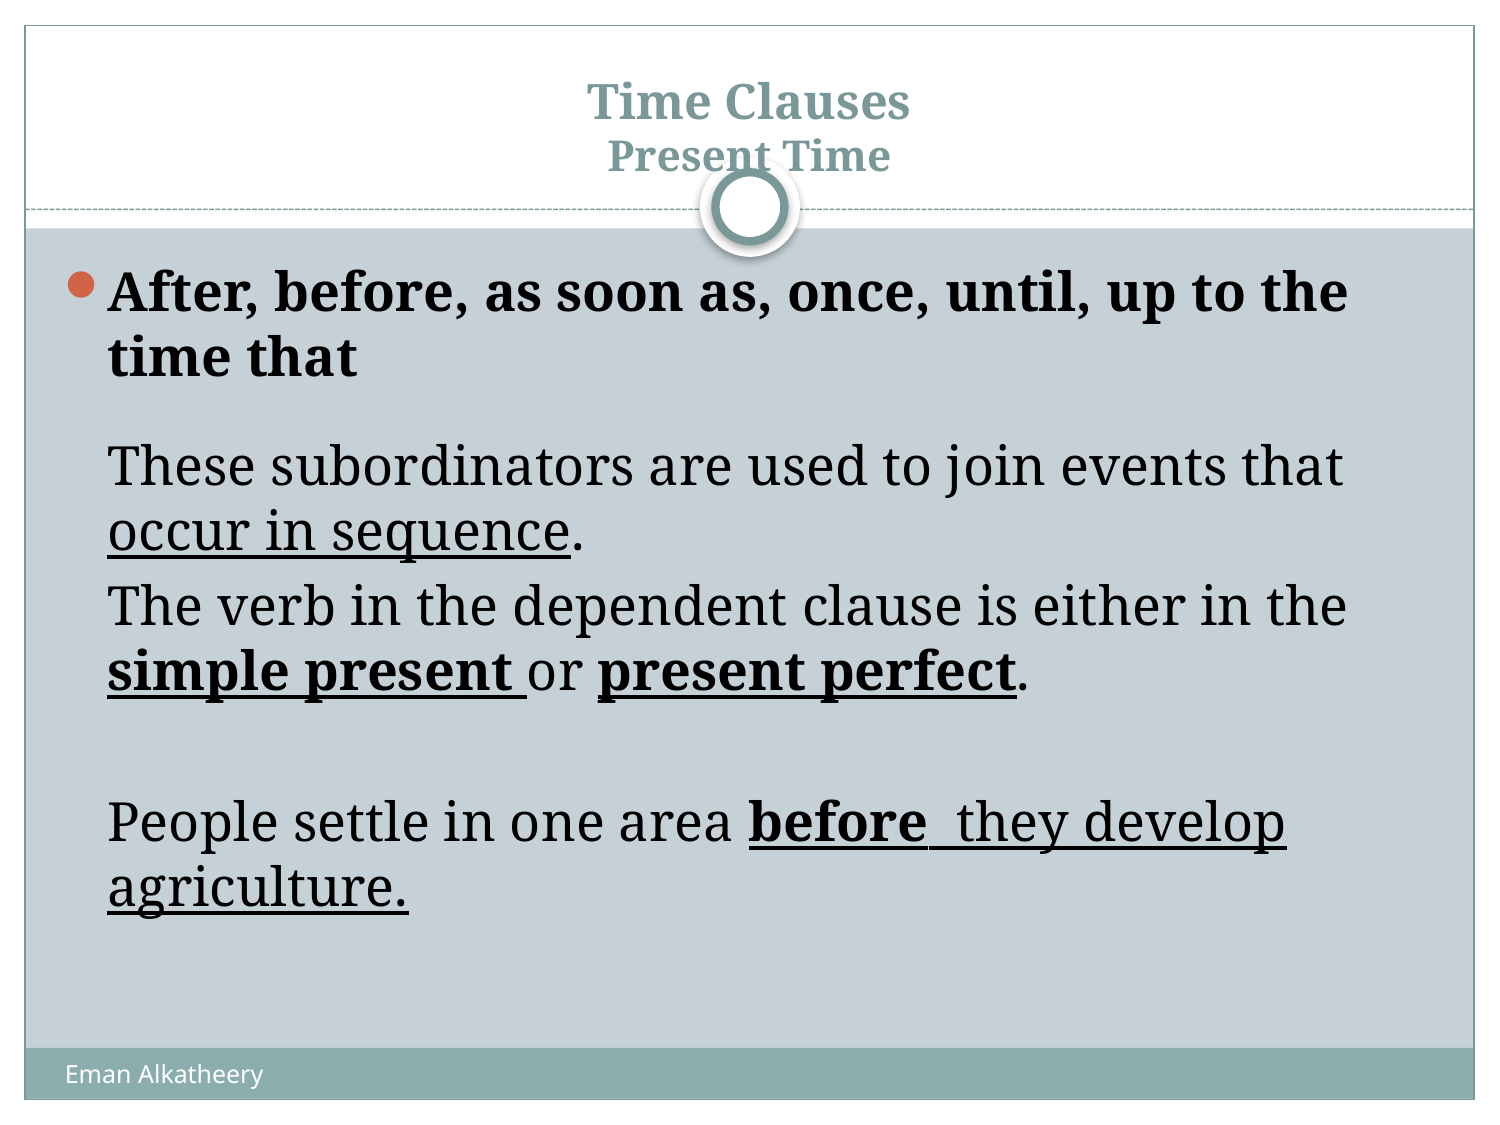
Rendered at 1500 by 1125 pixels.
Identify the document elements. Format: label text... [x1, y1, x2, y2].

title Time Clauses Present Time [49, 63, 1450, 188]
footer Eman Alkatheery [50, 1051, 638, 1112]
list After, before, as soon as, once, until, up to the time that These subordinators are used to join events that occur in sequence. The verb in the dependent clause is either in the simple present or present perfect. People settle in one area before they develop agriculture. [49, 250, 1445, 1001]
